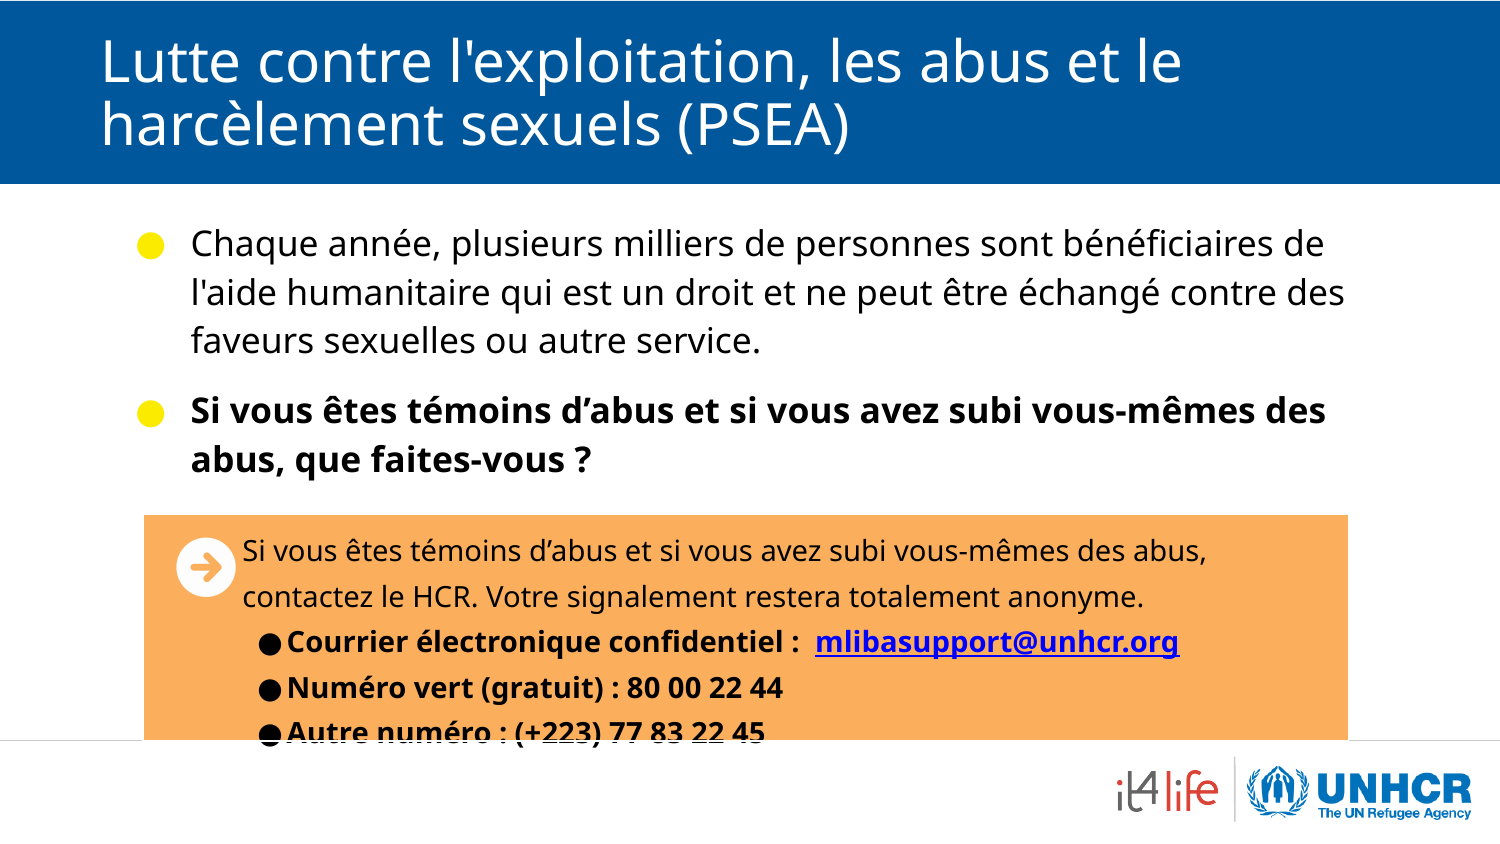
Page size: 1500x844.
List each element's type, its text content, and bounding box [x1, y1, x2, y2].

table_header Si vous êtes témoins d’abus et si vous avez subi vous-mêmes des abus, contactez le HCR. Votre signalement restera totalement anonyme. Courrier électronique confidentiel : mlibasupport@unhcr.org Numéro vert (gratuit) : 80 00 22 44 Autre numéro : (+223) 77 83 22 45 [144, 515, 1348, 740]
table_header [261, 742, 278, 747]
title Lutte contre l'exploitation, les abus et le harcèlement sexuels (PSEA) [100, 33, 1439, 158]
text_box Chaque année, plusieurs milliers de personnes sont bénéficiaires de l'aide humanitaire qui est un droit et ne peut être échangé contre des faveurs sexuelles ou autre service. Si vous êtes témoins d’abus et si vous avez subi vous-mêmes des abus, que faites-vous ? [100, 199, 1370, 495]
picture [0, 184, 1500, 844]
text_box [0, 0, 1500, 184]
